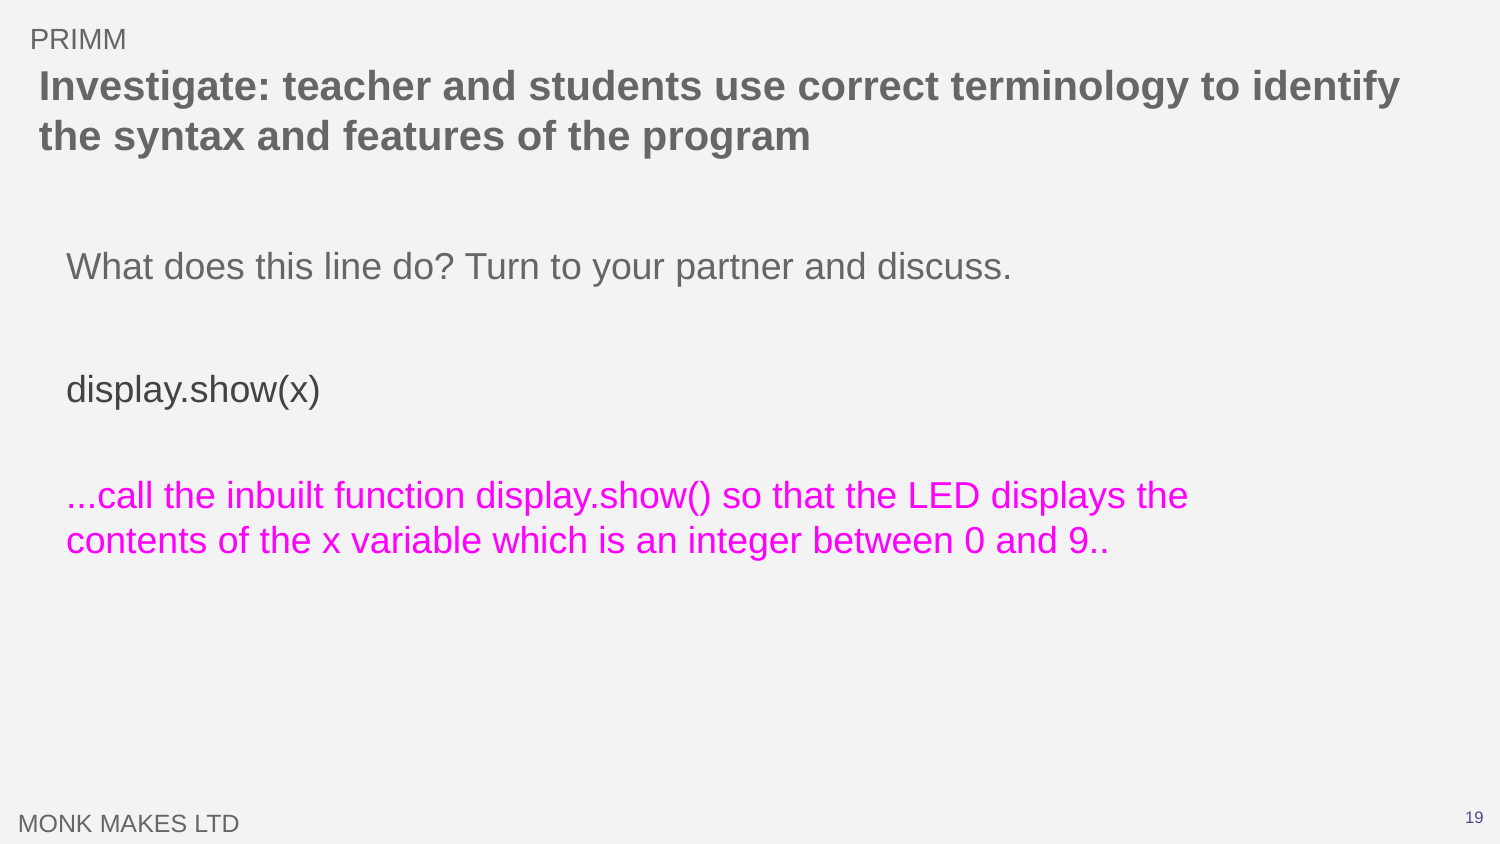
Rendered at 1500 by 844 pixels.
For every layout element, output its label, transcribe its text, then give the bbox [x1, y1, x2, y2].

subtitle PRIMM [14, 0, 1500, 52]
slide_number ‹#› [1448, 792, 1500, 844]
text_box What does this line do? Turn to your partner and discuss. display.show(x) ...call the inbuilt function display.show() so that the LED displays the contents of the x variable which is an integer between 0 and 9.. [51, 211, 1268, 793]
title Investigate: teacher and students use correct terminology to identify the syntax and features of the program [24, 52, 1422, 167]
